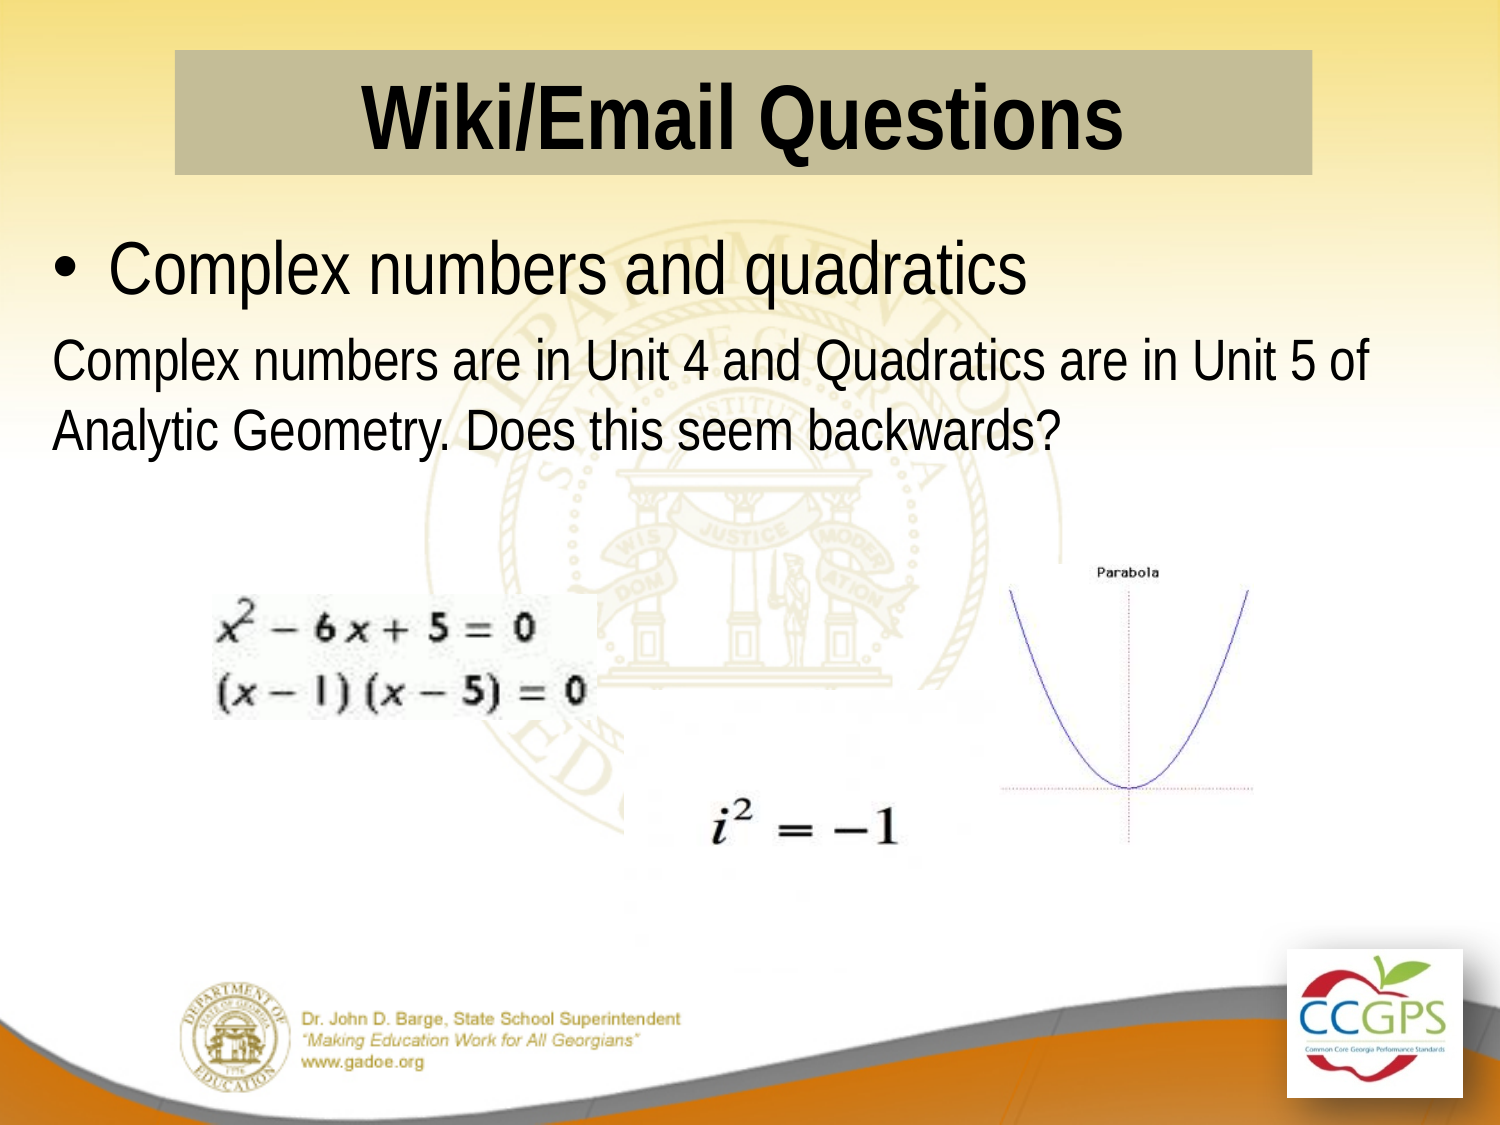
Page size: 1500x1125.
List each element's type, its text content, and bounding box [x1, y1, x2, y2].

picture [0, 0, 1500, 1125]
title Wiki/Email Questions [174, 49, 1313, 176]
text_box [212, 564, 1254, 973]
list Complex numbers and quadratics Complex numbers are in Unit 4 and Quadratics are in Unit 5 of Analytic Geometry. Does this seem backwards? [37, 212, 1463, 1001]
